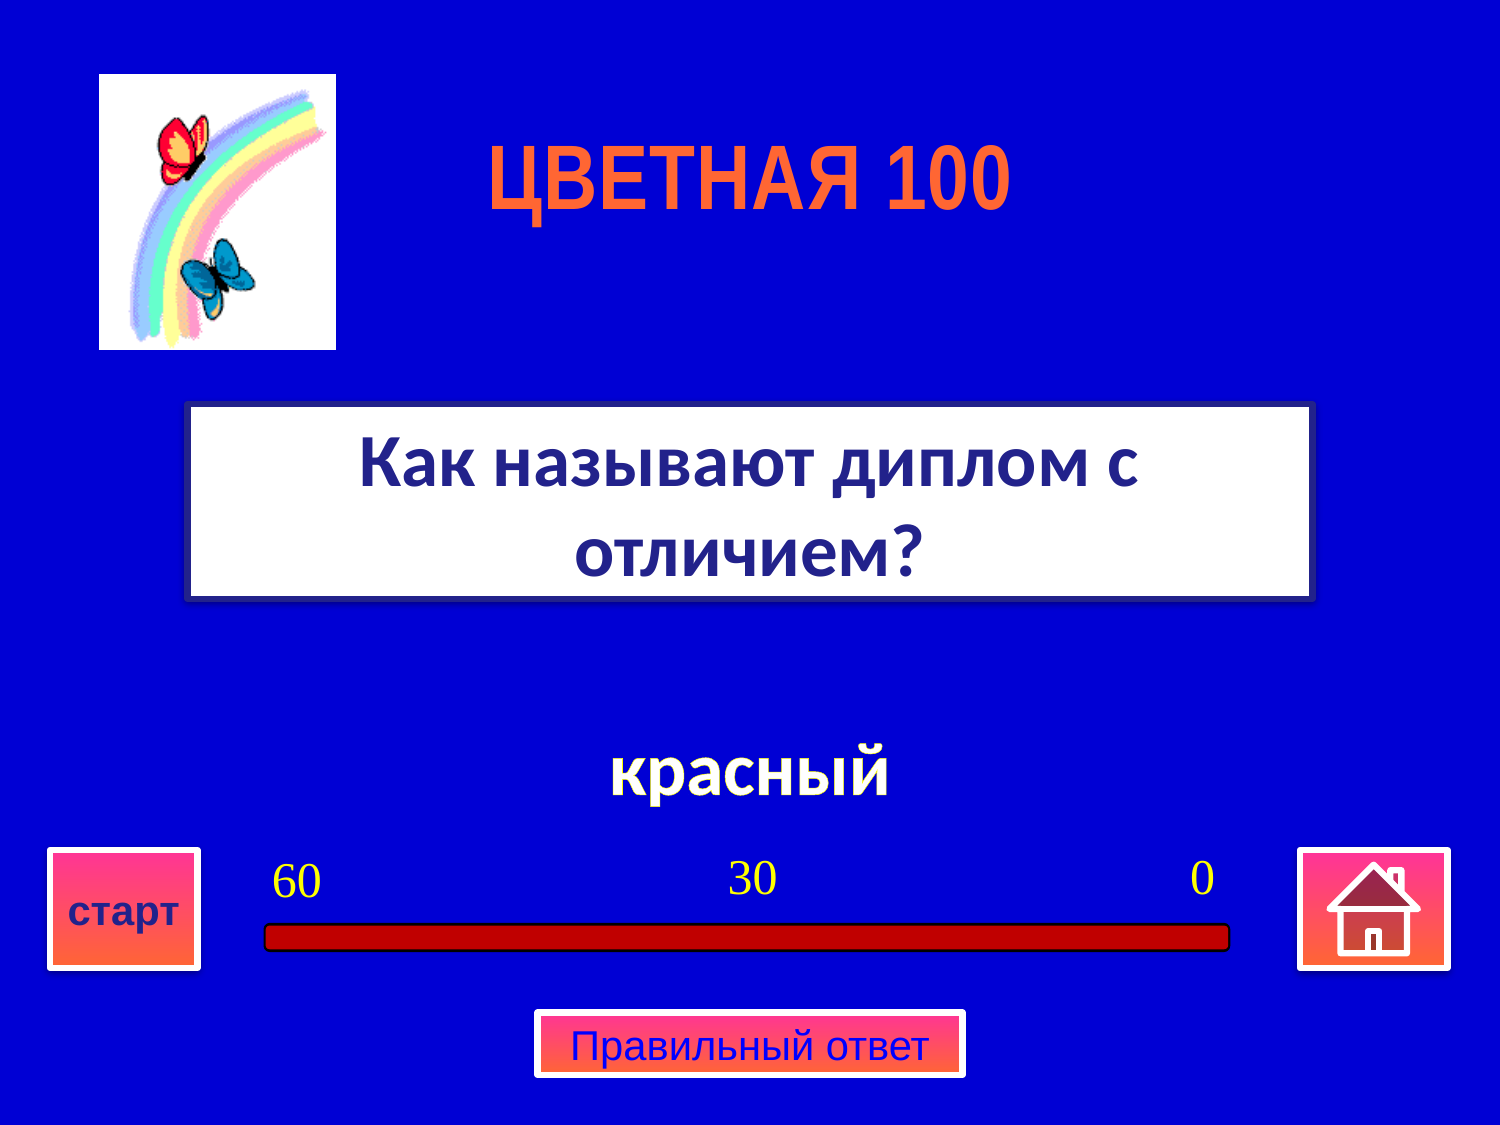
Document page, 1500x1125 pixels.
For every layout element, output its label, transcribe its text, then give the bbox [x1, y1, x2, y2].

text_box старт [47, 847, 201, 971]
text_box [263, 923, 1231, 952]
text_box Как называют диплом с отличием? [184, 401, 1316, 602]
text_box Правильный ответ [535, 1010, 965, 1077]
text_box 30 [712, 837, 793, 913]
text_box 60 [257, 840, 337, 915]
text_box красный [0, 712, 1500, 818]
picture [99, 74, 337, 351]
text_box [1297, 847, 1451, 971]
text_box ЦВЕТНАЯ 100 [374, 120, 1125, 225]
text_box 0 [1175, 837, 1231, 913]
